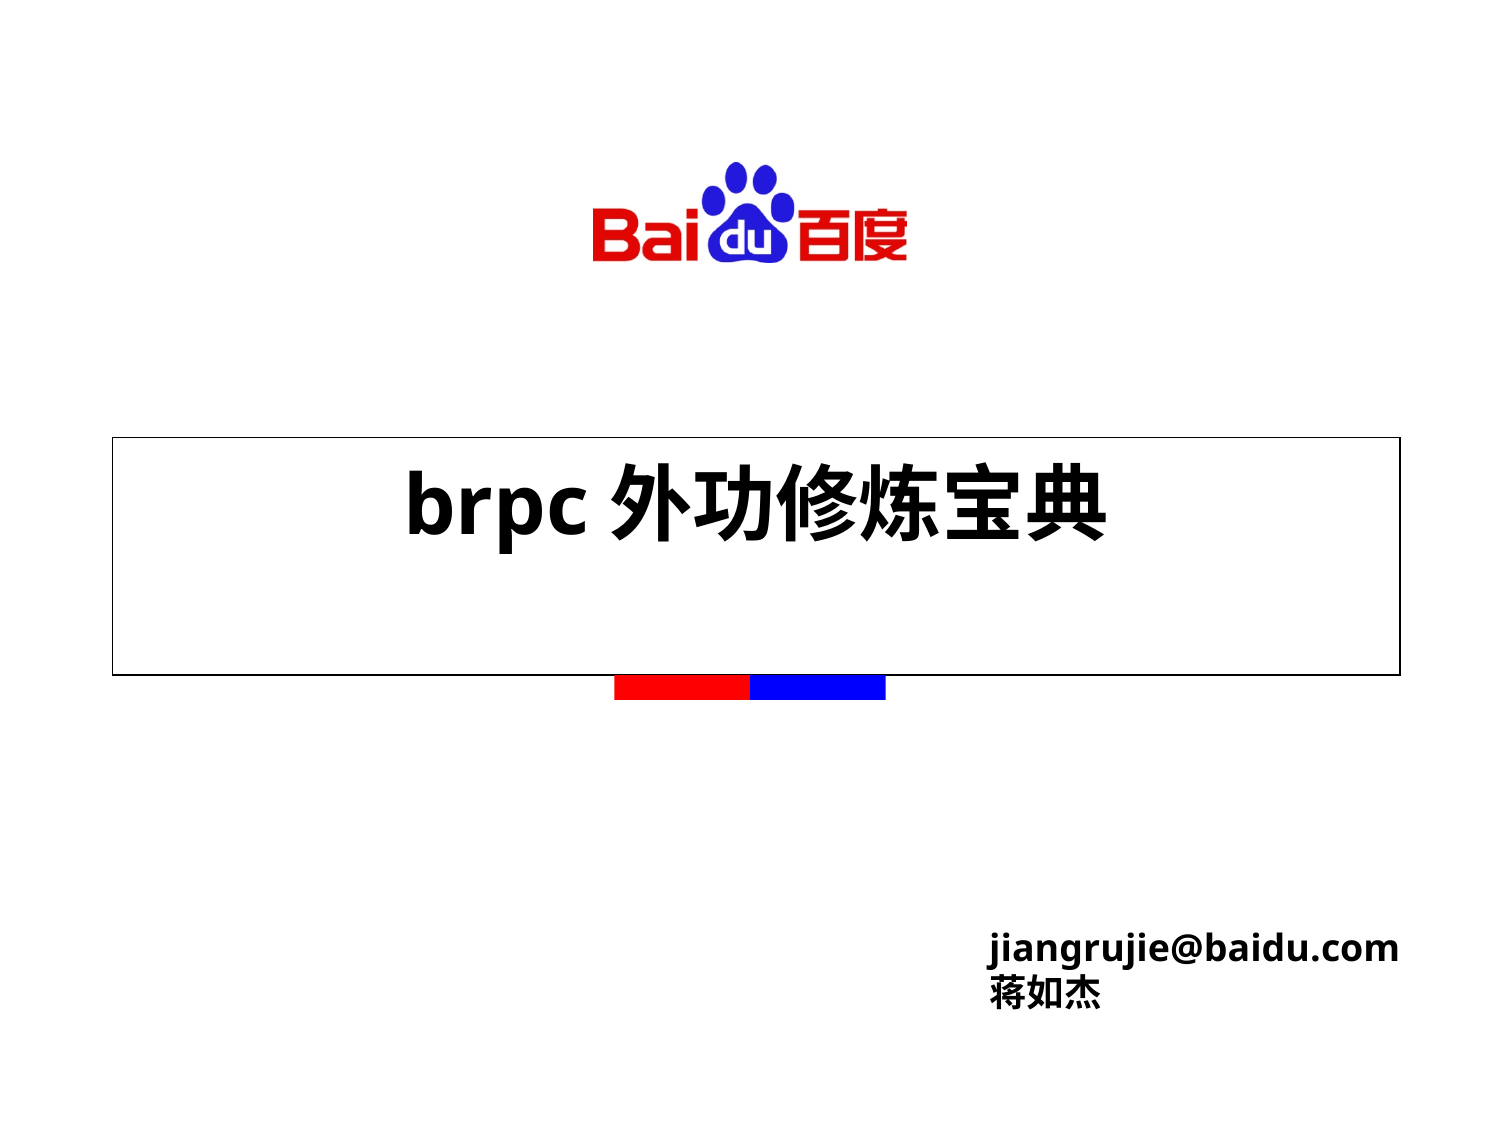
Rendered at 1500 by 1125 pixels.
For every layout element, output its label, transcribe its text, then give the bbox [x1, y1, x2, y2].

text_box jiangrujie@baidu.com 蒋如杰 [974, 916, 1471, 1067]
text_box brpc外功修炼宝典 [112, 444, 1400, 610]
picture [593, 162, 907, 263]
